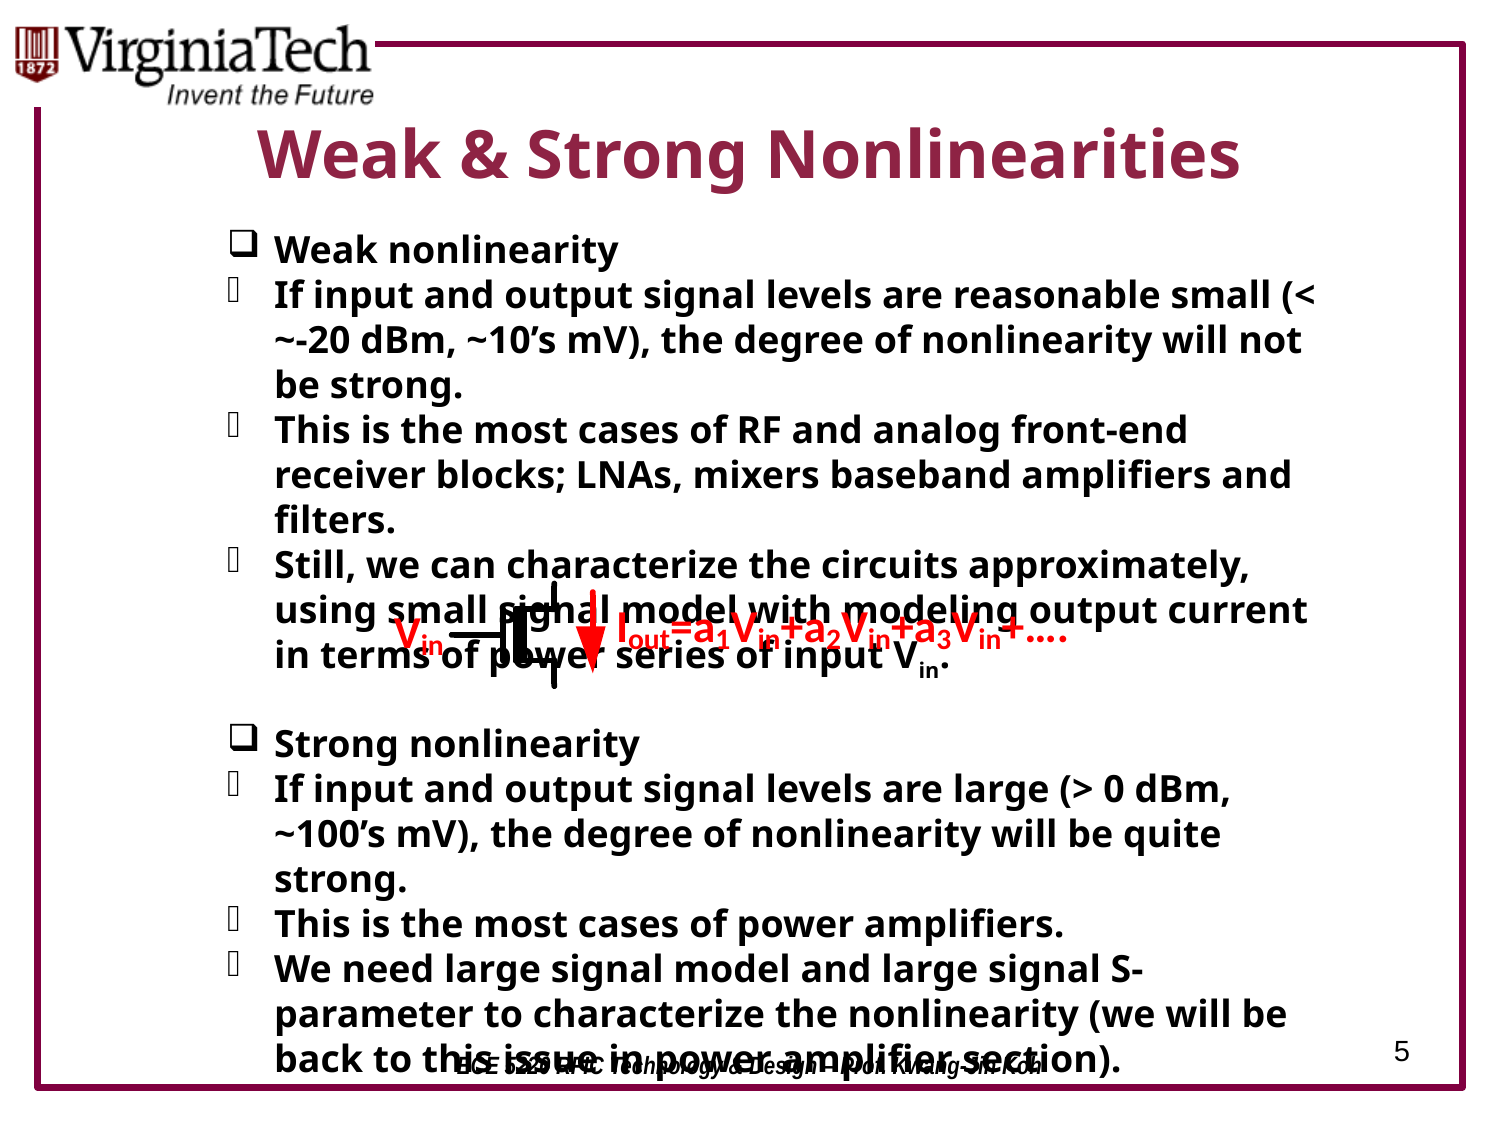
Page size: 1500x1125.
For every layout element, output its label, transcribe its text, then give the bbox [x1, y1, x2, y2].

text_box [387, 574, 1076, 697]
picture [15, 24, 375, 107]
text_box Strong nonlinearity If input and output signal levels are large (> 0 dBm, ~100’s mV), the degree of nonlinearity will be quite strong. This is the most cases of power amplifiers. We need large signal model and large signal S-parameter to characterize the nonlinearity (we will be back to this issue in power amplifier section). [212, 712, 1350, 1088]
text_box Weak nonlinearity If input and output signal levels are reasonable small (< ~-20 dBm, ~10’s mV), the degree of nonlinearity will not be strong. This is the most cases of RF and analog front-end receiver blocks; LNAs, mixers baseband amplifiers and filters. Still, we can characterize the circuits approximately, using small signal model with modeling output current in terms of power series of input Vin. [212, 218, 1350, 690]
slide_number 5 [1074, 1024, 1425, 1103]
title Weak & Strong Nonlinearities [75, 104, 1425, 213]
